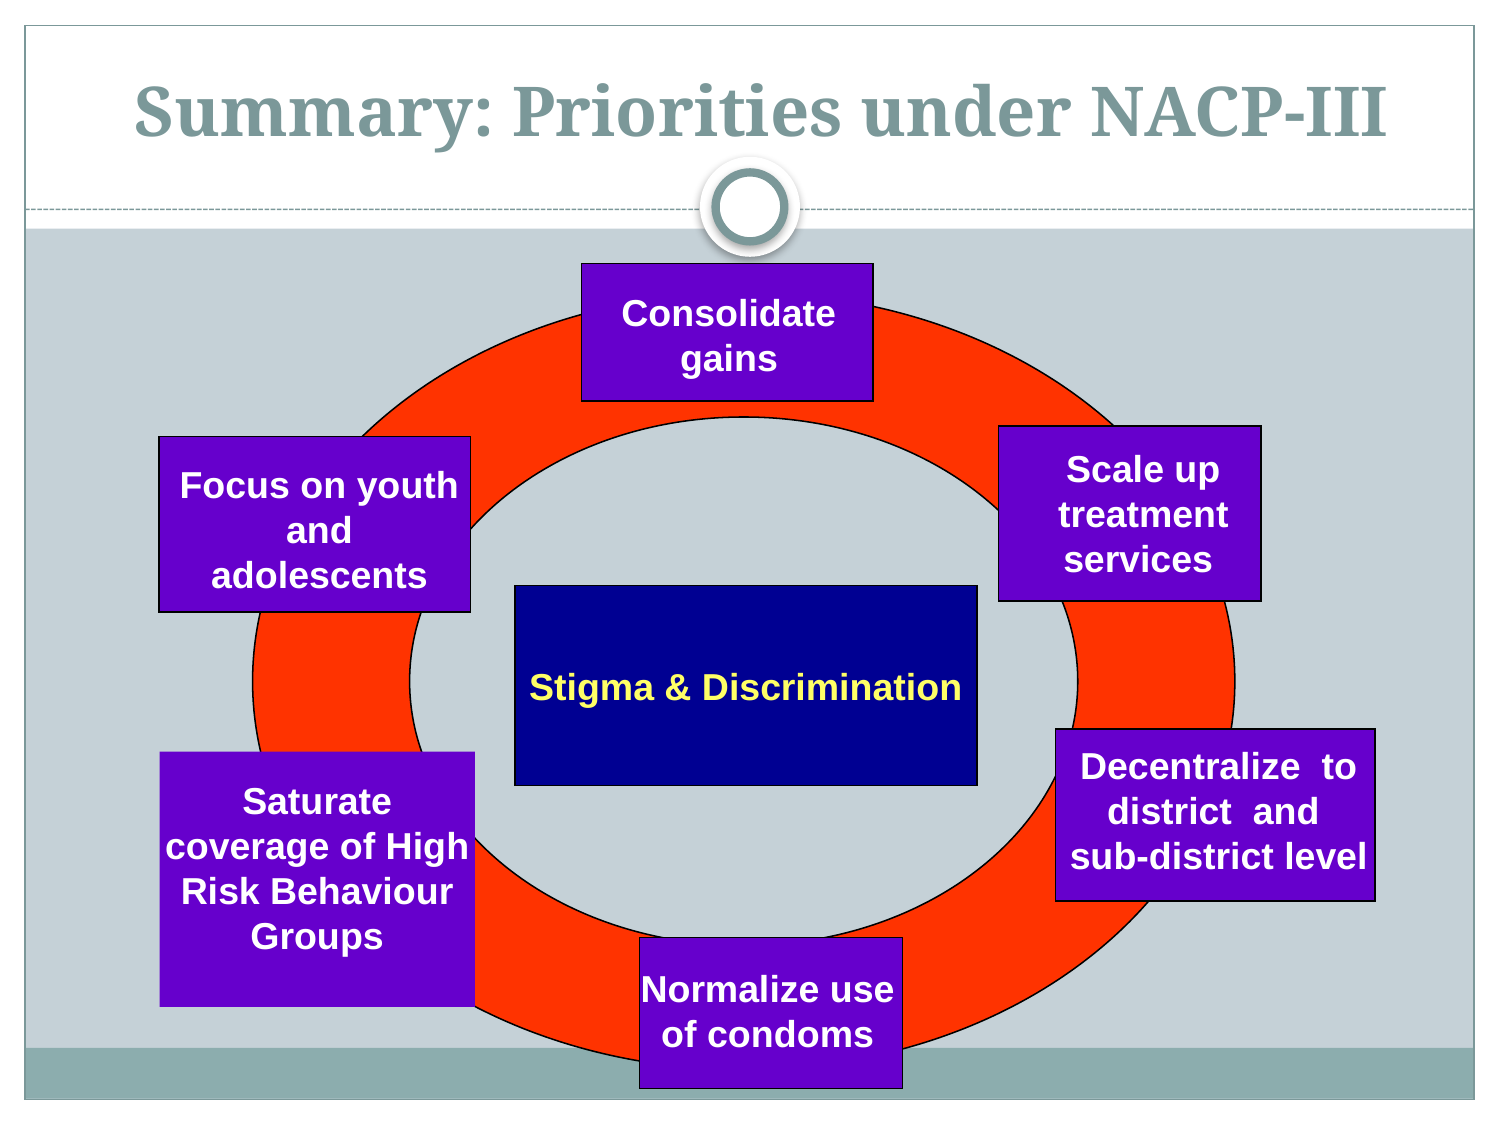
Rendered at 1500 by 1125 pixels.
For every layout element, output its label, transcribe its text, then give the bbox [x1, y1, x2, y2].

title Summary: Priorities under NACP-III [56, 0, 1468, 159]
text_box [158, 263, 1376, 1089]
